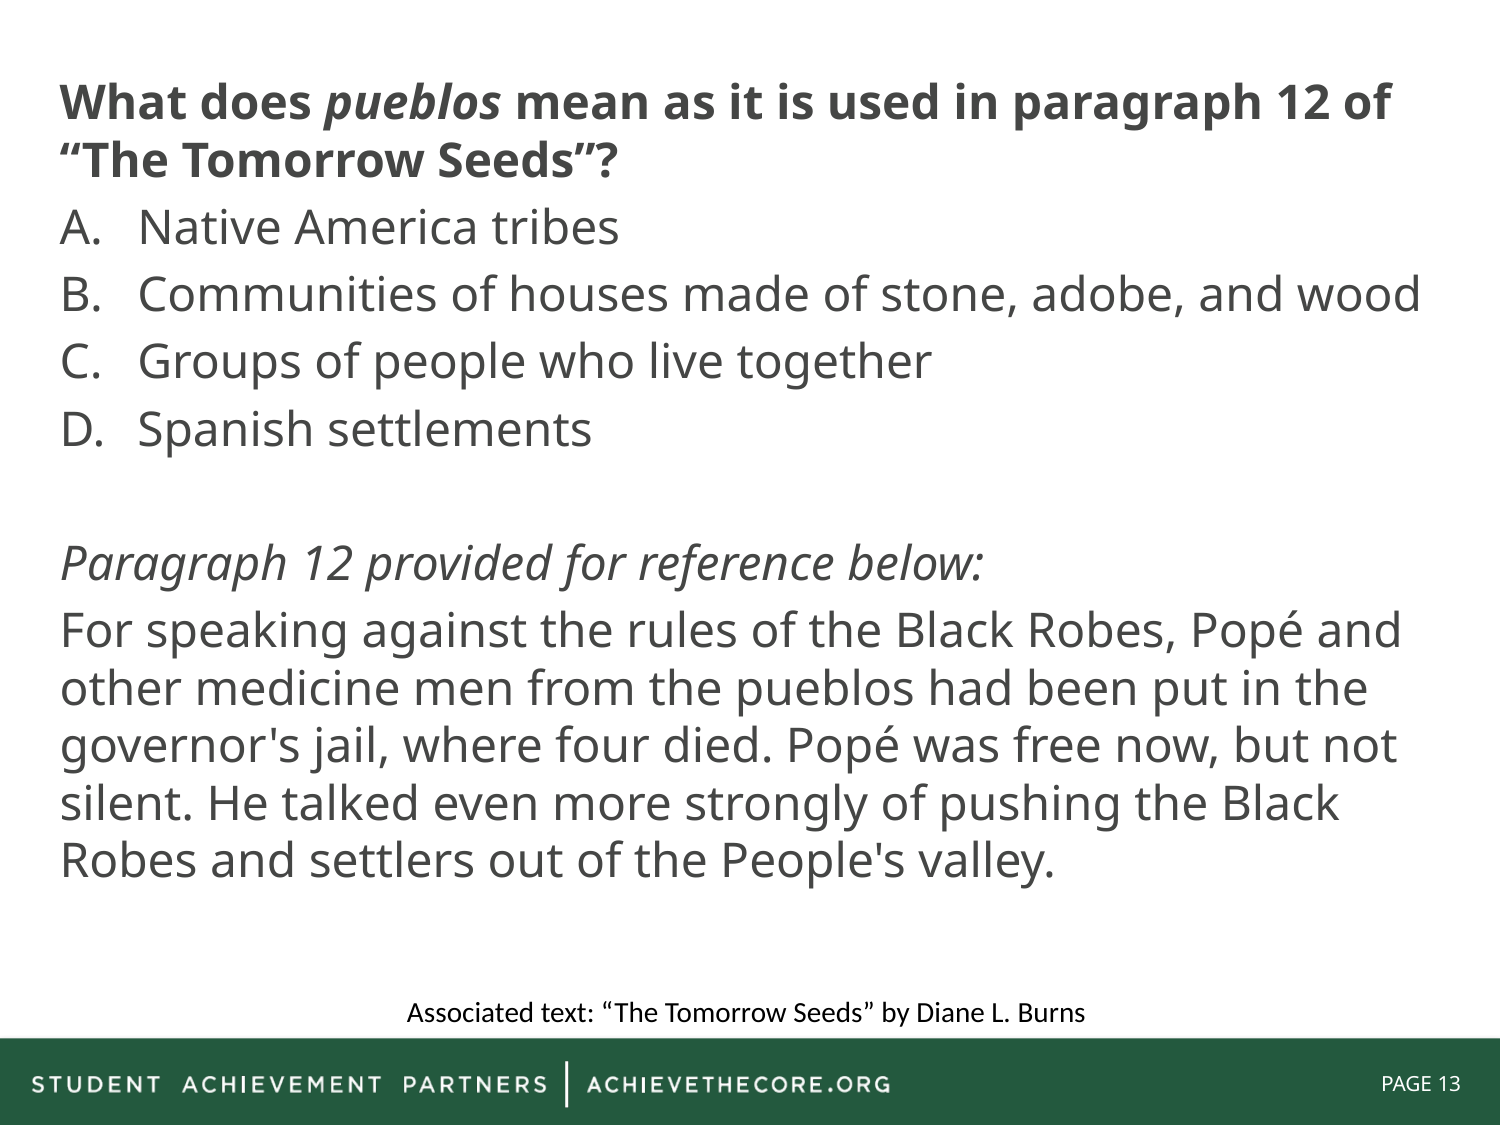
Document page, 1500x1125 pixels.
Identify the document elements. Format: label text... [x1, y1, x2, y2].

text_box Associated text: “The Tomorrow Seeds” by Diane L. Burns [0, 985, 1500, 1036]
list What does pueblos mean as it is used in paragraph 12 of “The Tomorrow Seeds”? Native America tribes Communities of houses made of stone, adobe, and wood Groups of people who live together Spanish settlements Paragraph 12 provided for reference below: For speaking against the rules of the Black Robes, Popé and other medicine men from the pueblos had been put in the governor's jail, where four died. Popé was free now, but not silent. He talked even more strongly of pushing the Black Robes and settlers out of the People's valley. [44, 64, 1472, 908]
